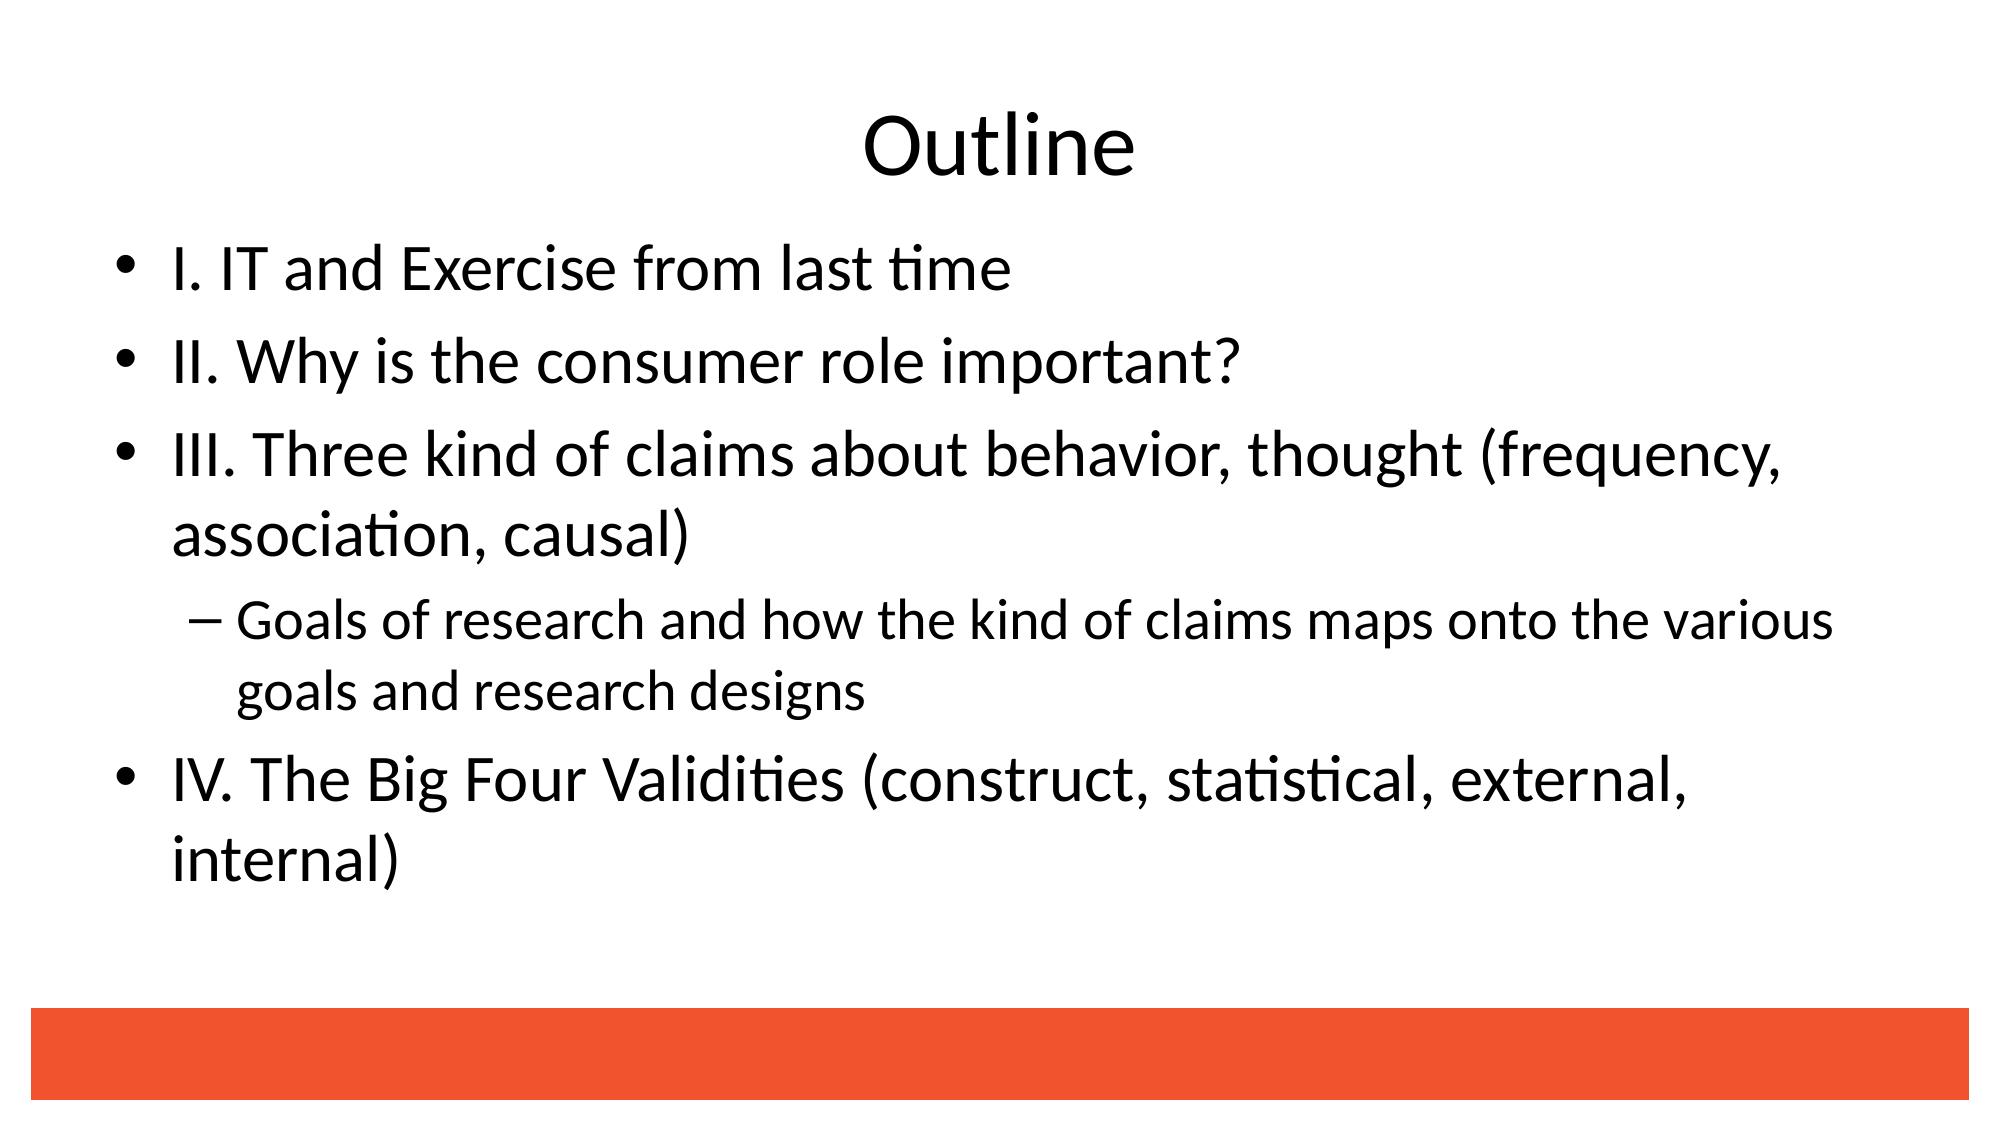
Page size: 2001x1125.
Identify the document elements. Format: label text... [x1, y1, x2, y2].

title Outline [99, 45, 1900, 216]
list I. IT and Exercise from last time II. Why is the consumer role important? III. Three kind of claims about behavior, thought (frequency, association, causal) Goals of research and how the kind of claims maps onto the various goals and research designs IV. The Big Four Validities (construct, statistical, external, internal) [99, 216, 1900, 959]
